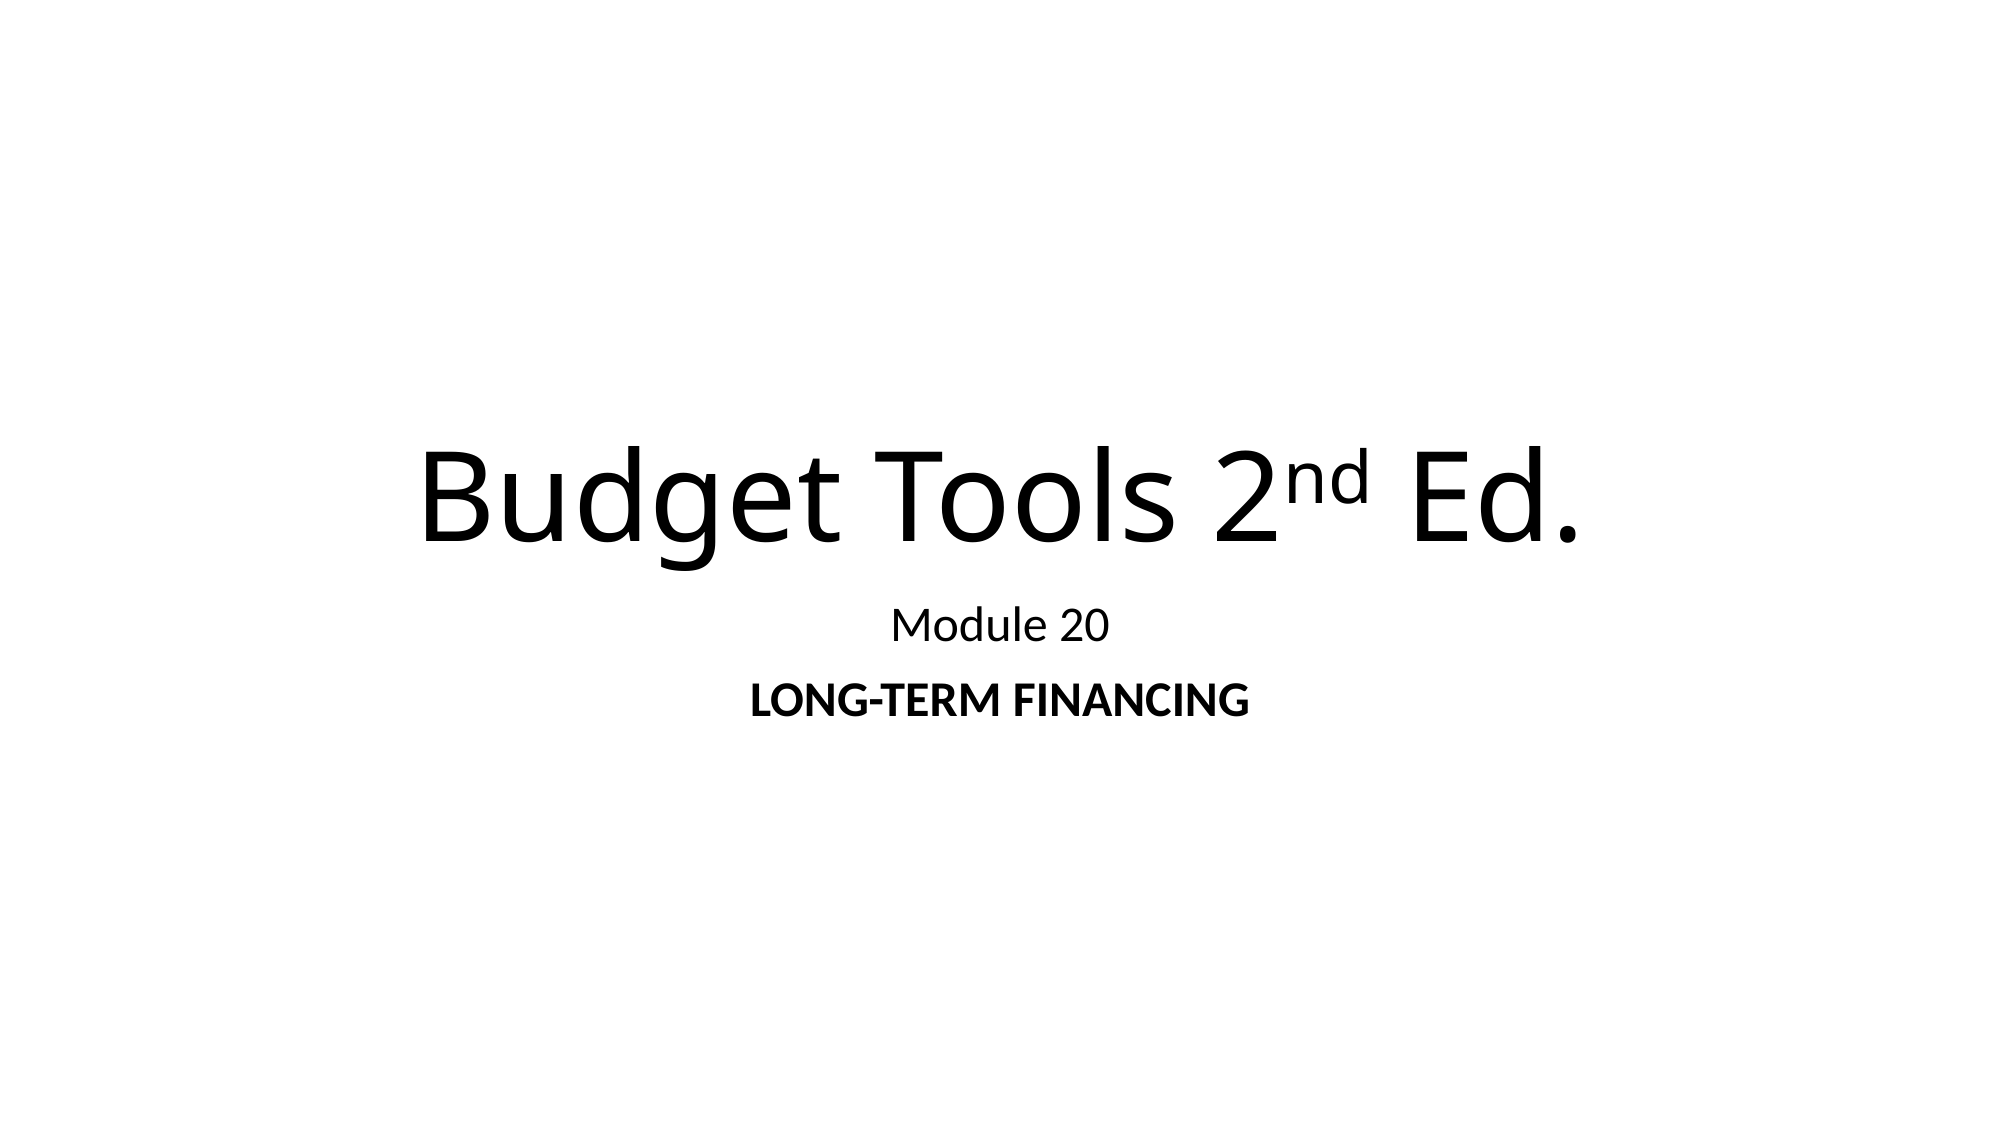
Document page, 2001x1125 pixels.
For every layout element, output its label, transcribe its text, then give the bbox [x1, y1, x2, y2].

subtitle Module 20 Long-Term Financing [249, 590, 1750, 863]
title Budget Tools 2nd Ed. [249, 184, 1750, 576]
